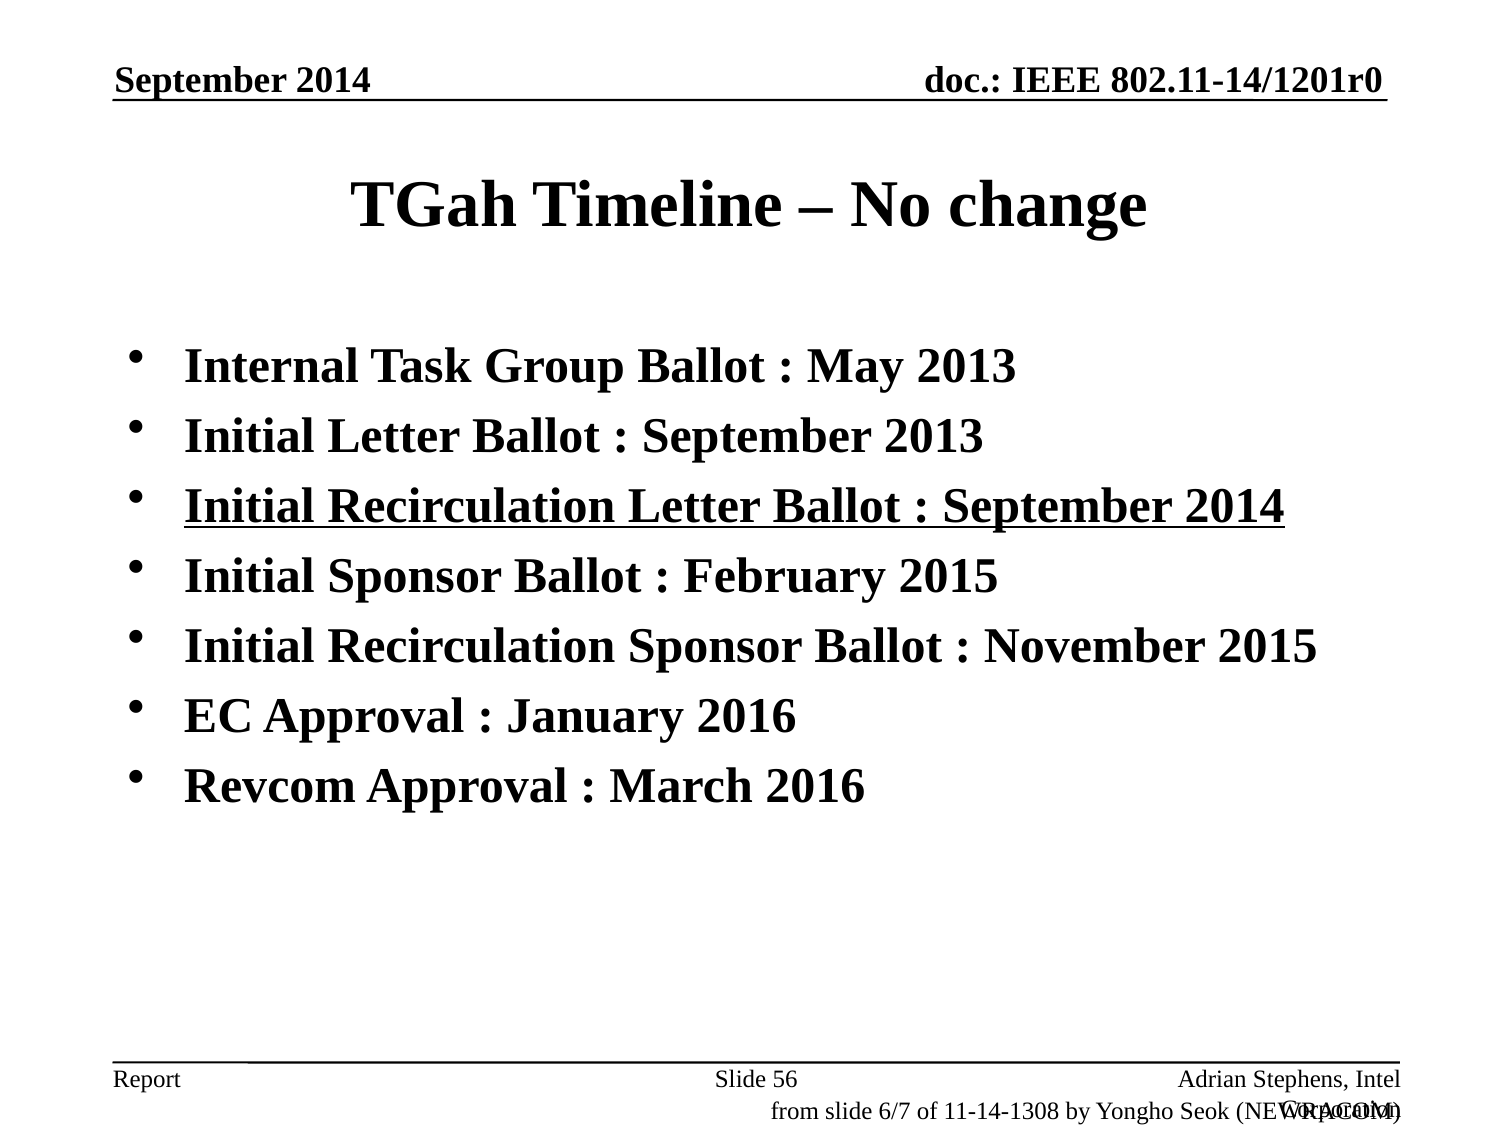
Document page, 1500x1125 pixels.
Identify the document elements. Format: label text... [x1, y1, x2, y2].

list Internal Task Group Ballot : May 2013 Initial Letter Ballot : September 2013 Initial Recirculation Letter Ballot : September 2014 Initial Sponsor Ballot : February 2015 Initial Recirculation Sponsor Ballot : November 2015 EC Approval : January 2016 Revcom Approval : March 2016 [112, 324, 1388, 850]
slide_number Slide 56 [712, 1061, 800, 1087]
title TGah Timeline – No change [112, 112, 1388, 288]
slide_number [114, 54, 374, 101]
text_box from slide 6/7 of 11-14-1308 by Yongho Seok (NEWRACOM) [343, 1087, 1417, 1125]
footer Adrian Stephens, Intel Corporation [1088, 1061, 1402, 1087]
